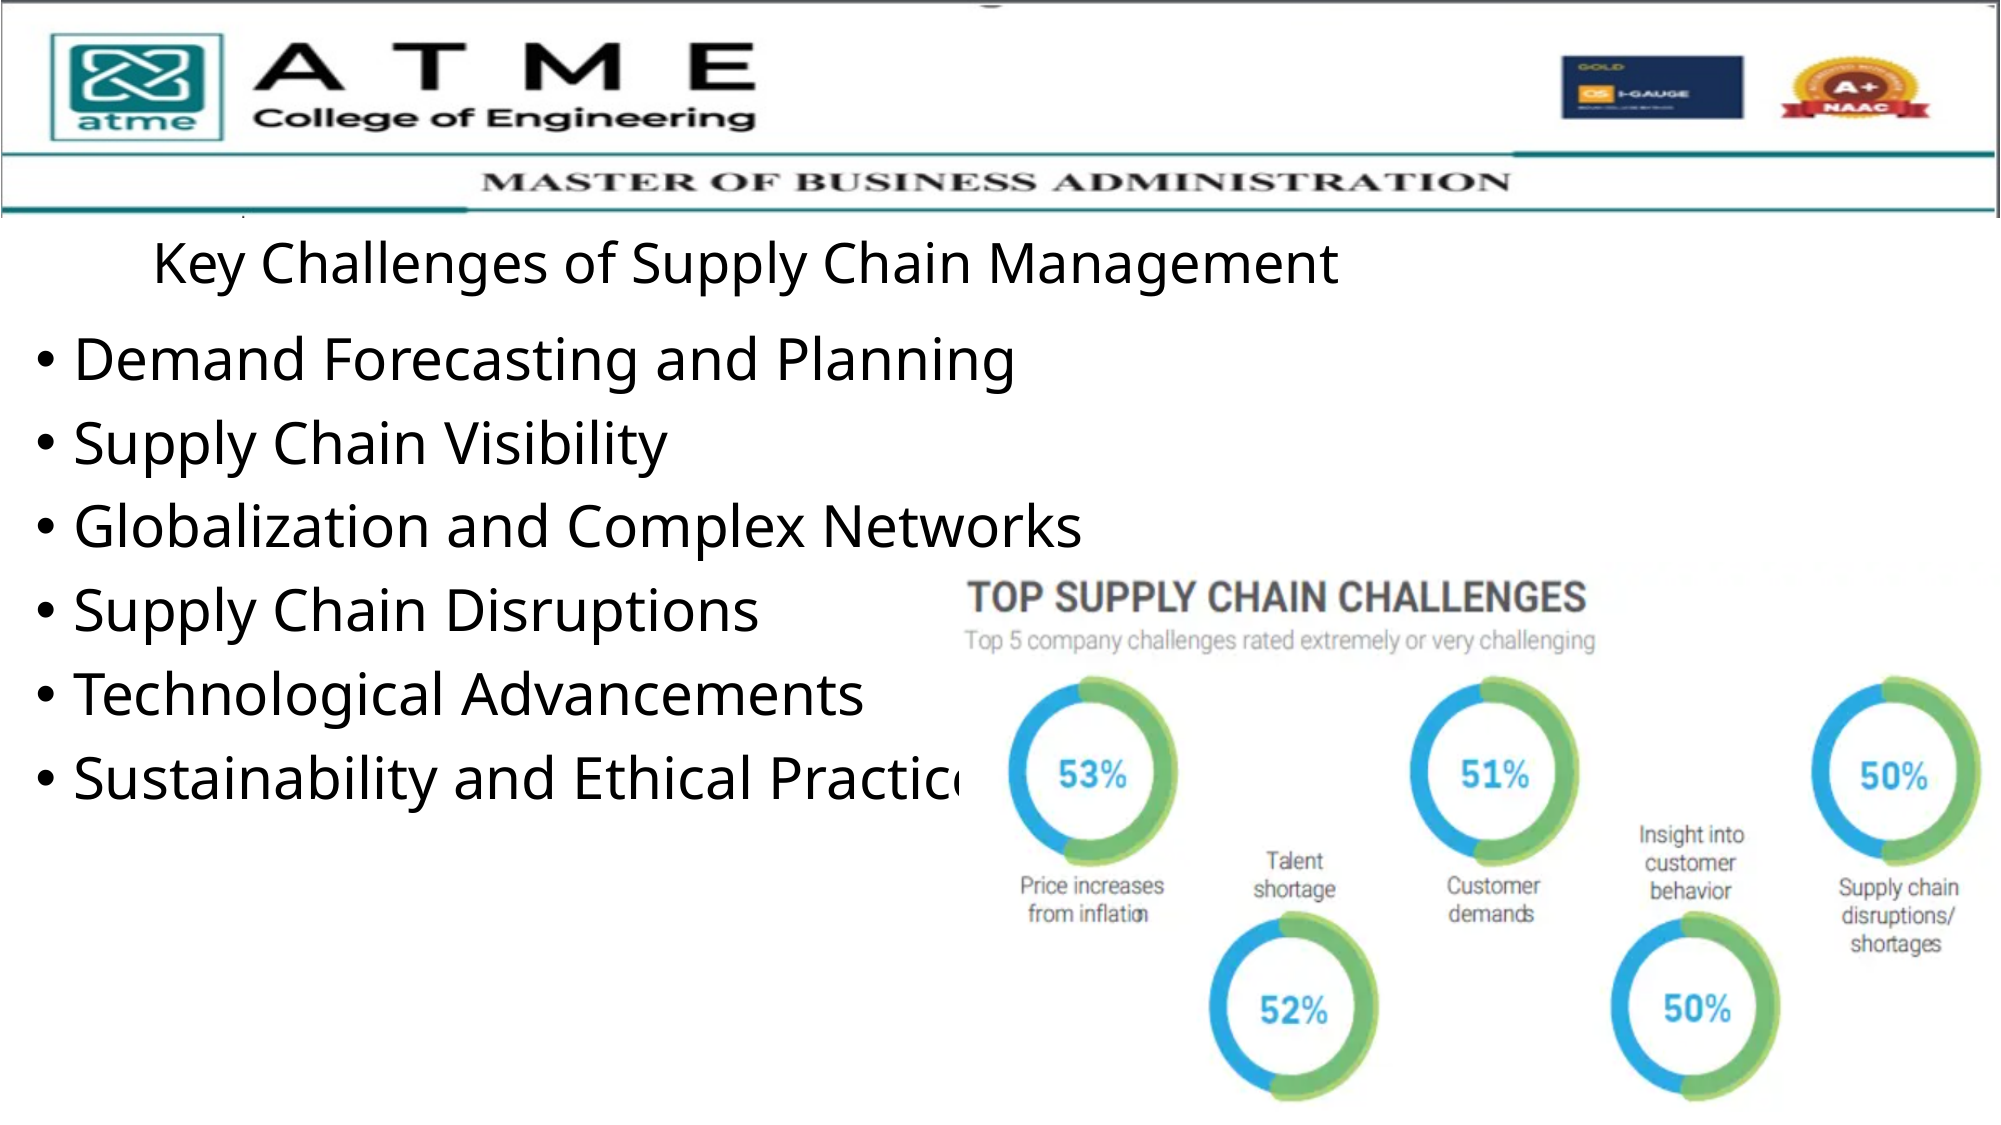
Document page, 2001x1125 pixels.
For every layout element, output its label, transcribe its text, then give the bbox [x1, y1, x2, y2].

picture [958, 561, 2000, 1113]
text_box [975, 537, 1025, 561]
picture [1, 0, 2000, 218]
title Key Challenges of Supply Chain Management [137, 226, 1863, 304]
list Demand Forecasting and Planning Supply Chain Visibility Globalization and Complex Networks Supply Chain Disruptions Technological Advancements Sustainability and Ethical Practices [20, 322, 1977, 1112]
